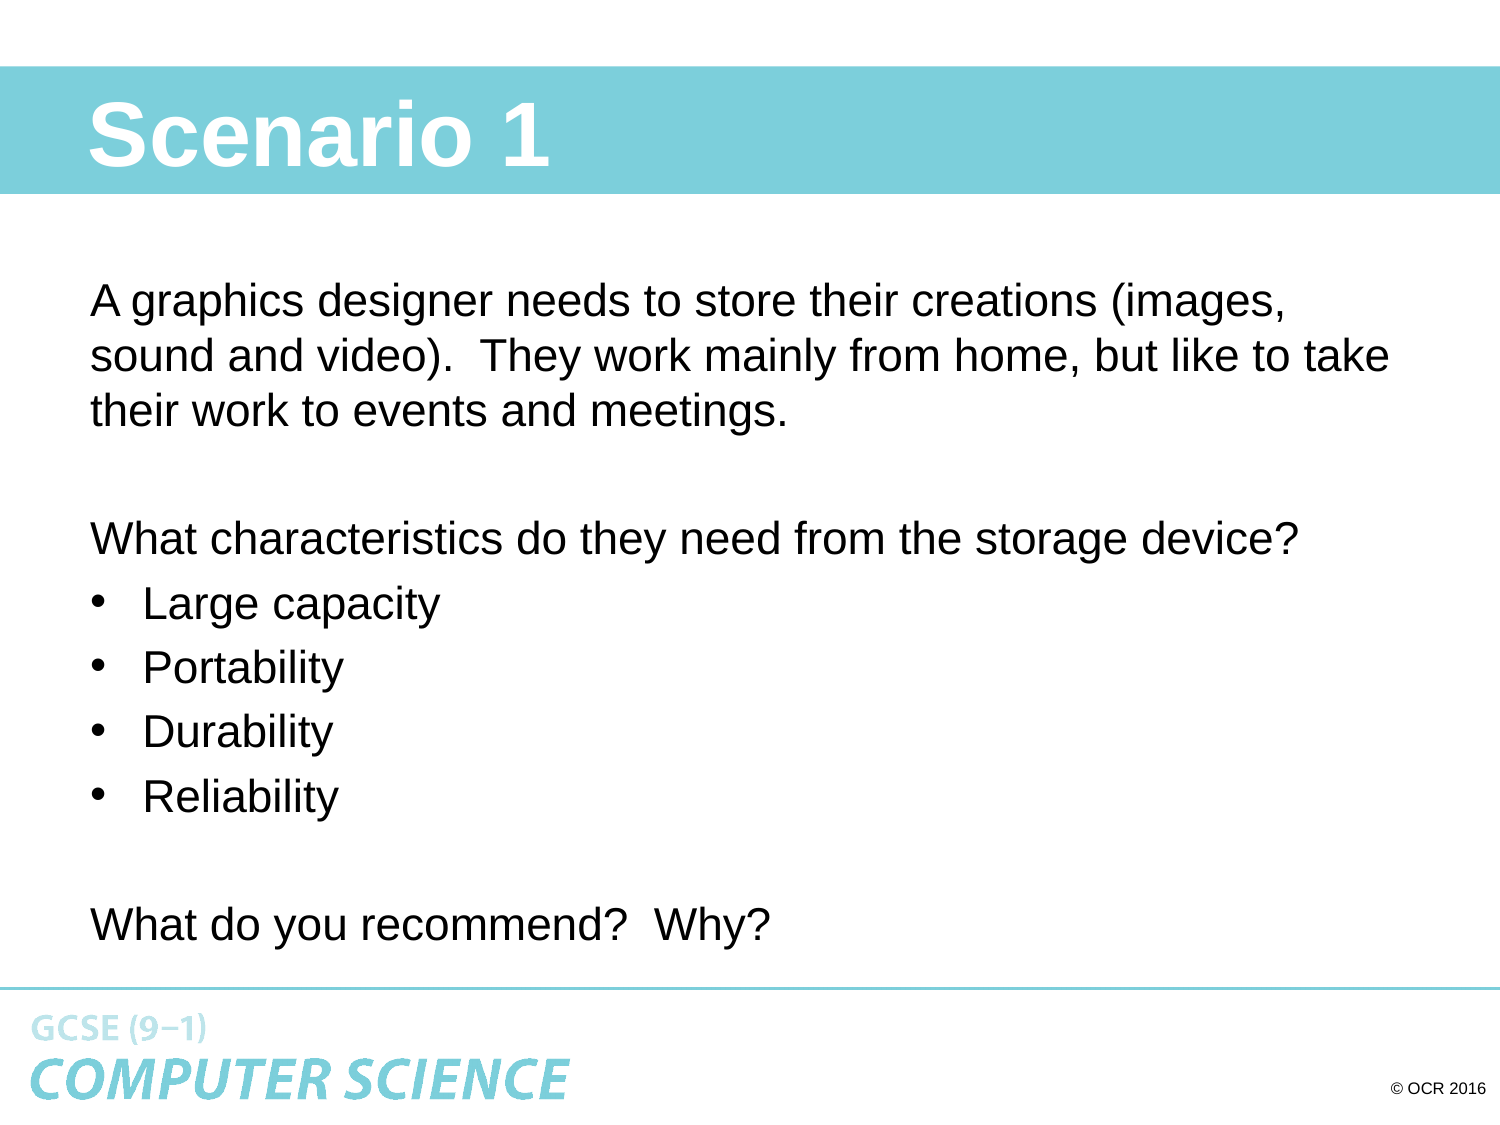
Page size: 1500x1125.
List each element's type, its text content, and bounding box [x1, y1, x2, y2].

title Scenario 1 [0, 66, 1500, 194]
list A graphics designer needs to store their creations (images, sound and video). They work mainly from home, but like to take their work to events and meetings. What characteristics do they need from the storage device? Large capacity Portability Durability Reliability What do you recommend? Why? [75, 262, 1425, 965]
picture [0, 987, 1500, 1124]
